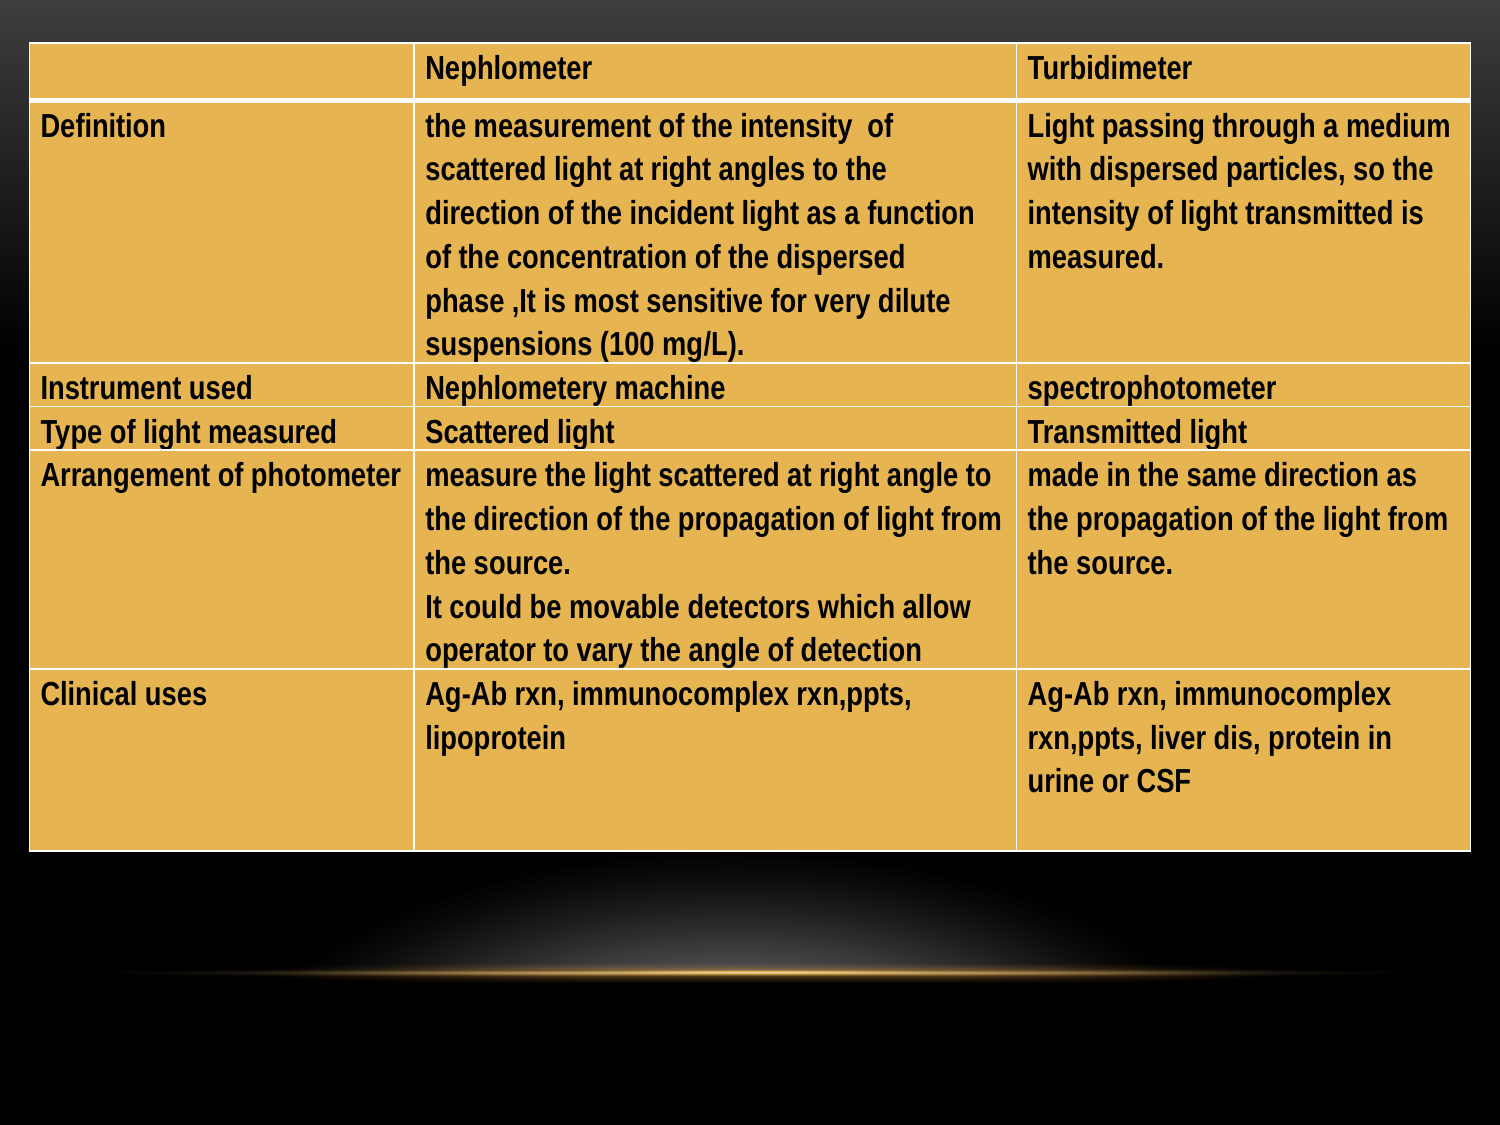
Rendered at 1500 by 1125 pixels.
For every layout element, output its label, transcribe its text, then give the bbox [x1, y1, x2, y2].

table_cell Arrangement of photometer [30, 451, 413, 668]
table_cell Instrument used [30, 364, 413, 406]
table_cell Scattered light [415, 407, 1016, 449]
table_cell Ag-Ab rxn, immunocomplex rxn,ppts, liver dis, protein in urine or CSF [1017, 670, 1470, 850]
table_cell spectrophotometer [1017, 364, 1470, 406]
table_header [30, 44, 413, 98]
table_cell Definition [30, 103, 413, 362]
table_cell Ag-Ab rxn, immunocomplex rxn,ppts, lipoprotein [415, 670, 1016, 850]
table_cell made in the same direction as the propagation of the light from the source. [1017, 451, 1470, 668]
table_cell the measurement of the intensity of scattered light at right angles to the direction of the incident light as a function of the concentration of the dispersed phase ,It is most sensitive for very dilute suspensions (100 mg/L). [415, 103, 1016, 362]
table_header Turbidimeter [1017, 44, 1470, 98]
table_cell Nephlometery machine [415, 364, 1016, 406]
table_cell Transmitted light [1017, 407, 1470, 449]
table_header Nephlometer [415, 44, 1016, 98]
table_cell Type of light measured [30, 407, 413, 449]
table_cell measure the light scattered at right angle to the direction of the propagation of light from the source. It could be movable detectors which allow operator to vary the angle of detection [415, 451, 1016, 668]
picture [0, 0, 1500, 1125]
table_cell Clinical uses [30, 670, 413, 850]
table_cell Light passing through a medium with dispersed particles, so the intensity of light transmitted is measured. [1017, 103, 1470, 362]
